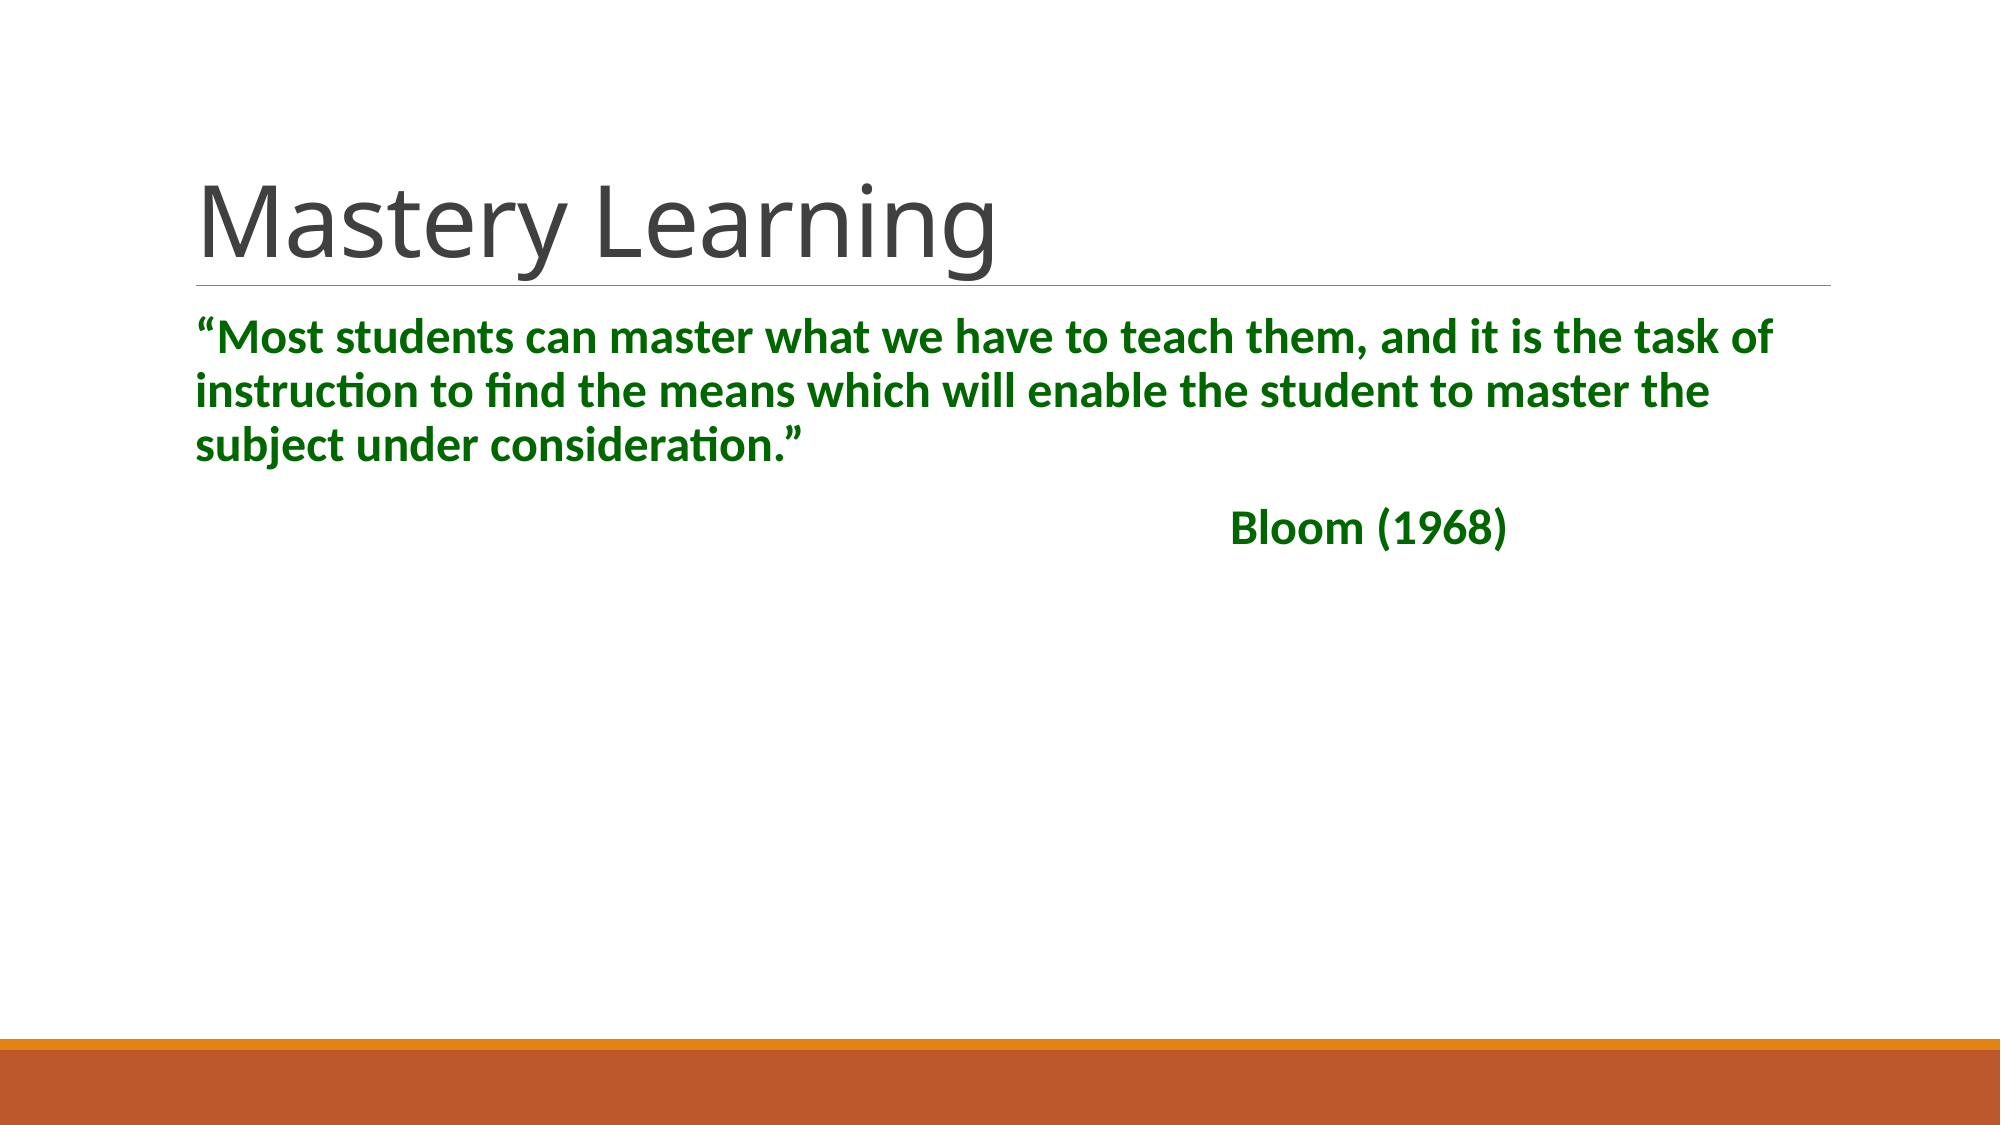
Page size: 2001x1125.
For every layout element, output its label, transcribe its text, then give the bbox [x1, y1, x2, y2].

list “Most students can master what we have to teach them, and it is the task of instruction to find the means which will enable the student to master the subject under consideration.” Bloom (1968) [180, 302, 1830, 963]
title Mastery Learning [180, 47, 1830, 285]
